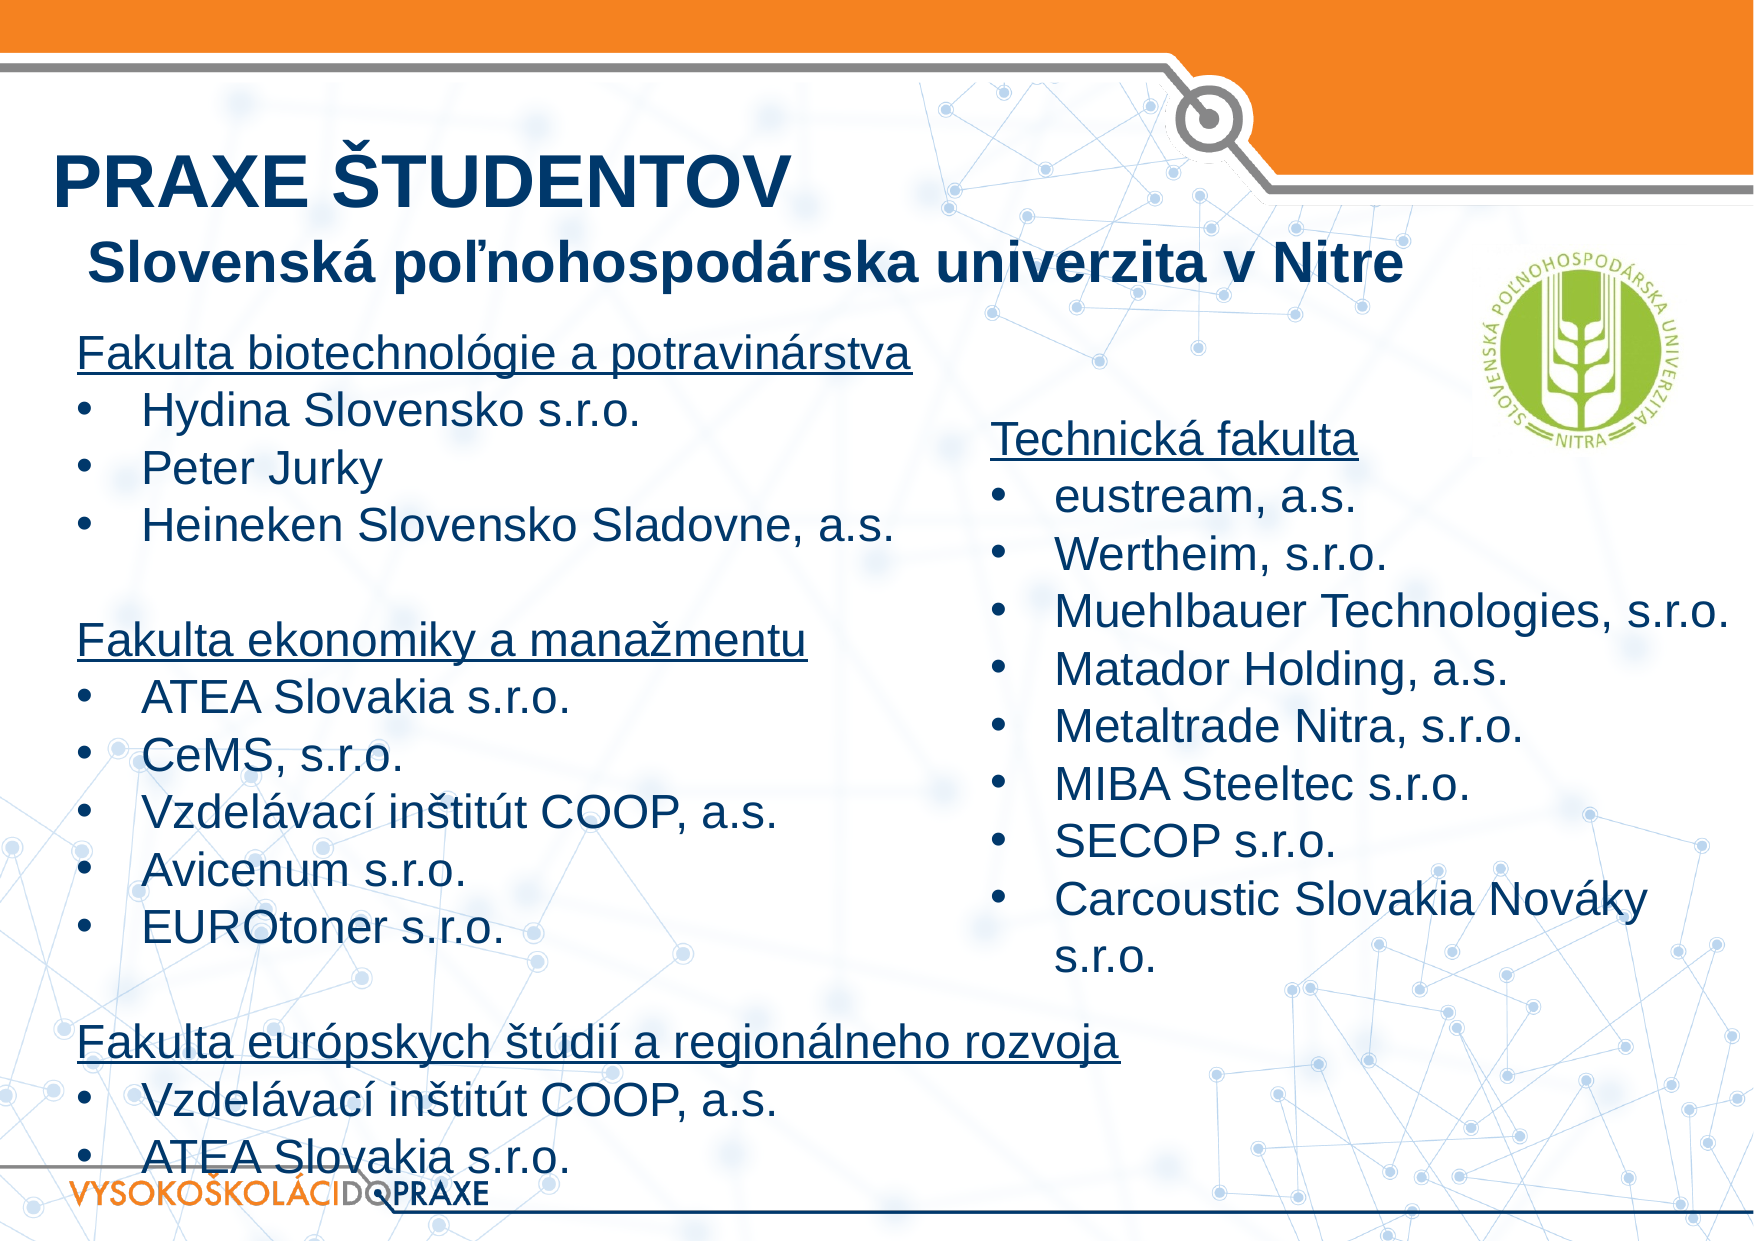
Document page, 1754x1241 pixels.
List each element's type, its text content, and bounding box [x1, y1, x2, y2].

title Praxe študentov [35, 97, 1234, 257]
text_box Slovenská poľnohospodárska univerzita v Nitre Fakulta biotechnológie a potravinárstva Hydina Slovensko s.r.o. Peter Jurky Heineken Slovensko Sladovne, a.s. Fakulta ekonomiky a manažmentu ATEA Slovakia s.r.o. CeMS, s.r.o. Vzdelávací inštitút COOP, a.s. Avicenum s.r.o. EUROtoner s.r.o. Fakulta európskych štúdií a regionálneho rozvoja Vzdelávací inštitút COOP, a.s. ATEA Slovakia s.r.o. [61, 216, 1453, 1241]
picture [0, 0, 1754, 1241]
picture [1453, 1048, 1754, 1241]
text_box Technická fakulta eustream, a.s. Wertheim, s.r.o. Muehlbauer Technologies, s.r.o. Matador Holding, a.s. Metaltrade Nitra, s.r.o. MIBA Steeltec s.r.o. SECOP s.r.o. Carcoustic Slovakia Nováky s.r.o. [973, 398, 1754, 1048]
